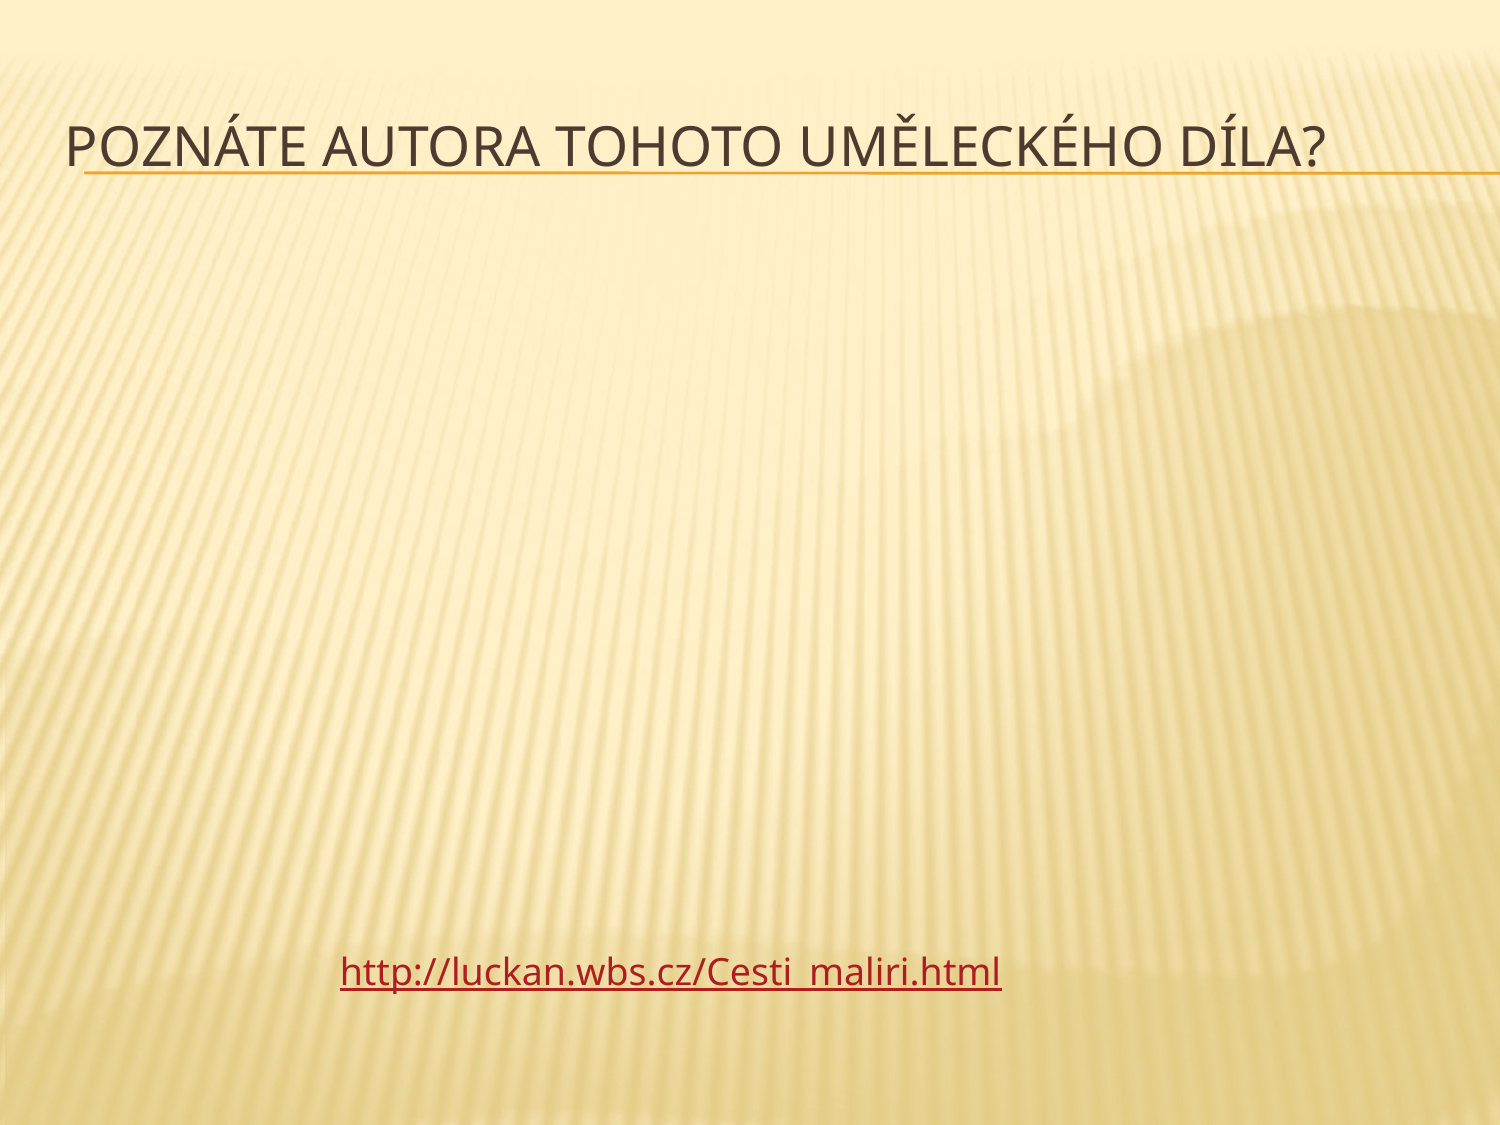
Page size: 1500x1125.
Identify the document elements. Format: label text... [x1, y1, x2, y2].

title Poznáte autora tohoto uměleckého díla? [50, 75, 1475, 213]
text_box http://luckan.wbs.cz/Cesti_maliri.html [325, 940, 1017, 1052]
